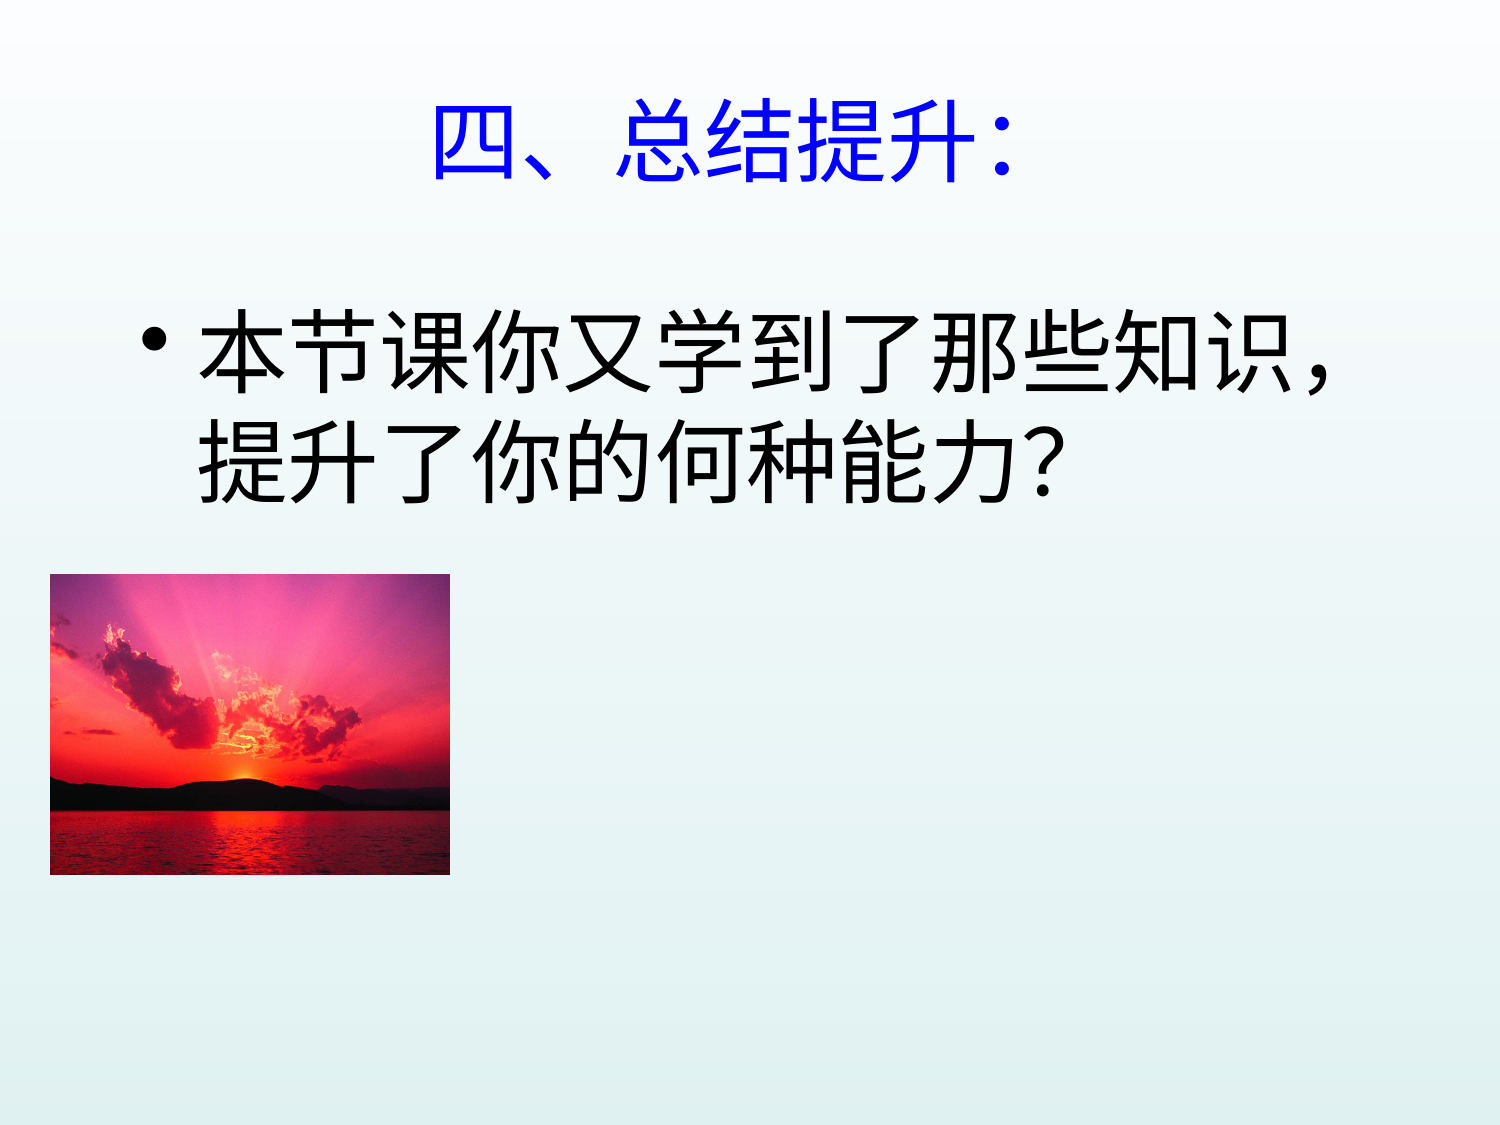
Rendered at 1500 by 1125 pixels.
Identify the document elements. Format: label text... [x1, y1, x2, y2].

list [49, 574, 451, 876]
list 本节课你又学到了那些知识，提升了你的何种能力？ [124, 287, 1313, 881]
title 四、总结提升： [74, 44, 1426, 233]
